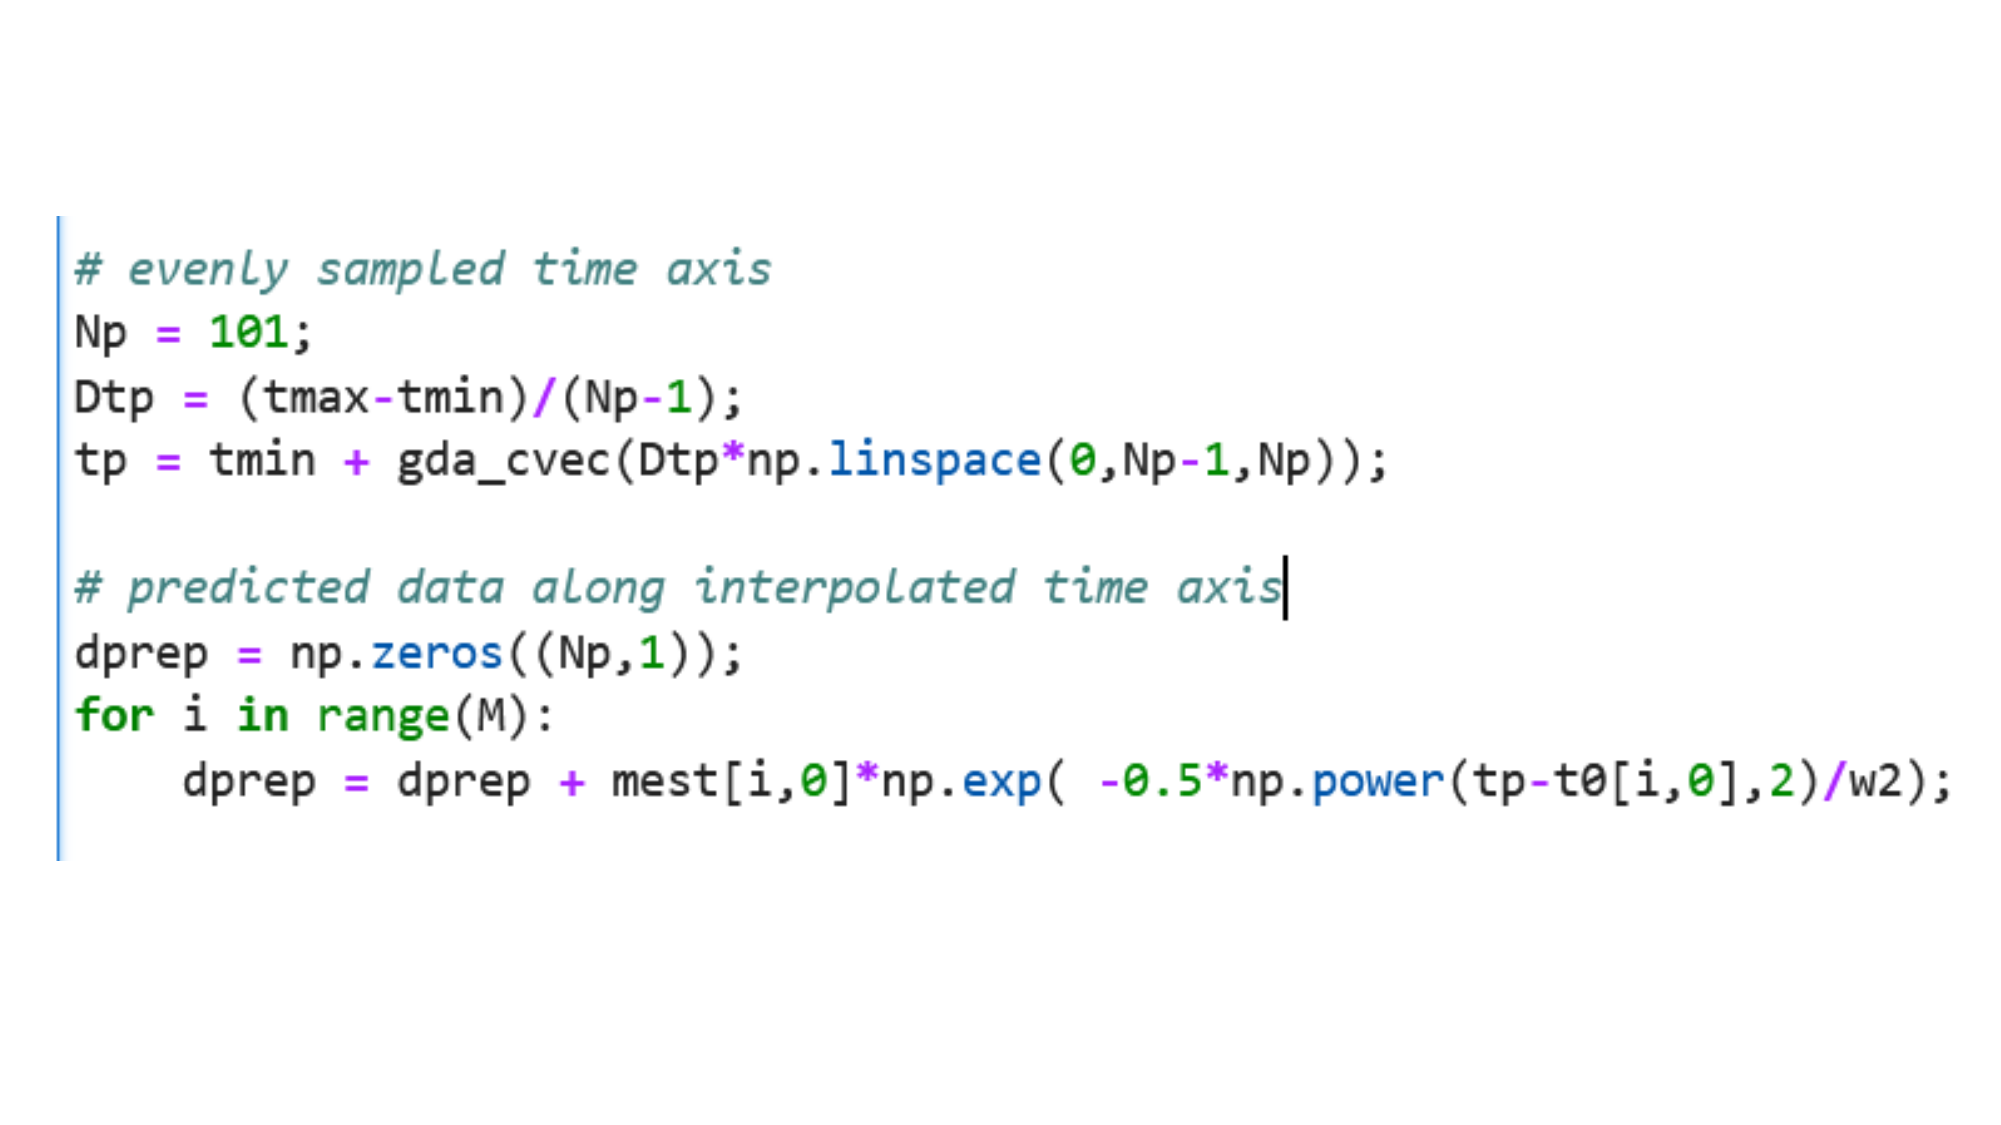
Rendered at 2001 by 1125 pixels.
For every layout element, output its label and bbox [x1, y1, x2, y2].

picture [37, 215, 2001, 861]
